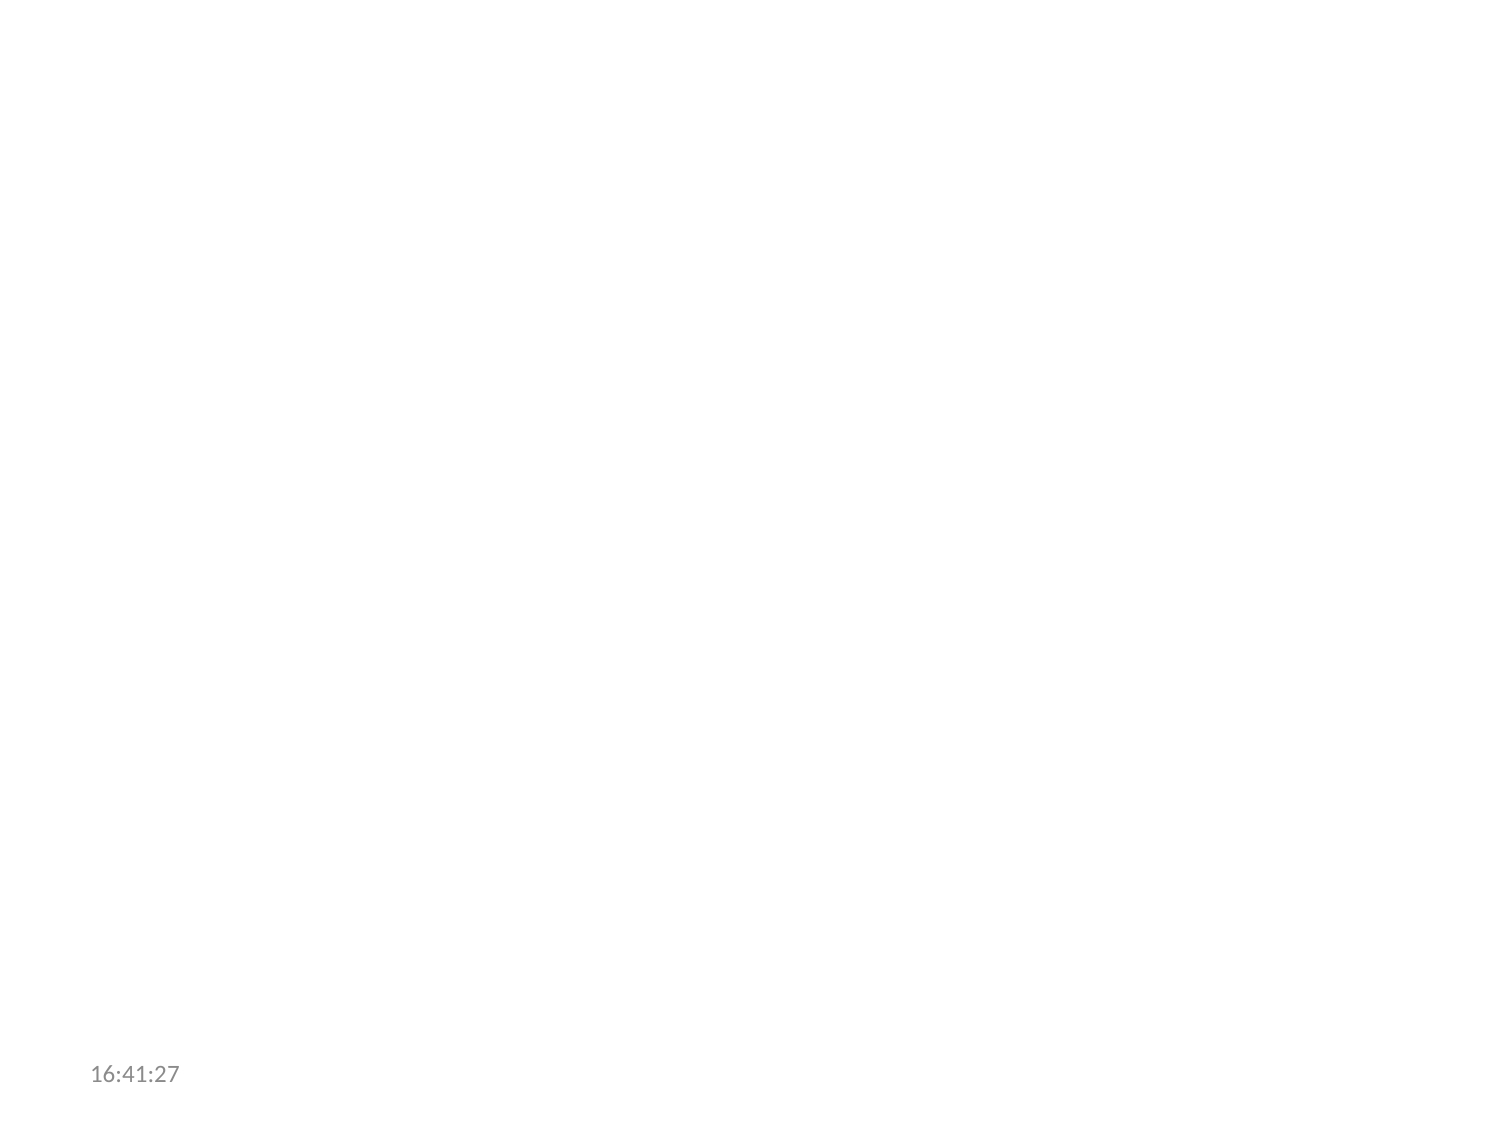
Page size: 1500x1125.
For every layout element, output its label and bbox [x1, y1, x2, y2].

slide_number [75, 1042, 425, 1103]
